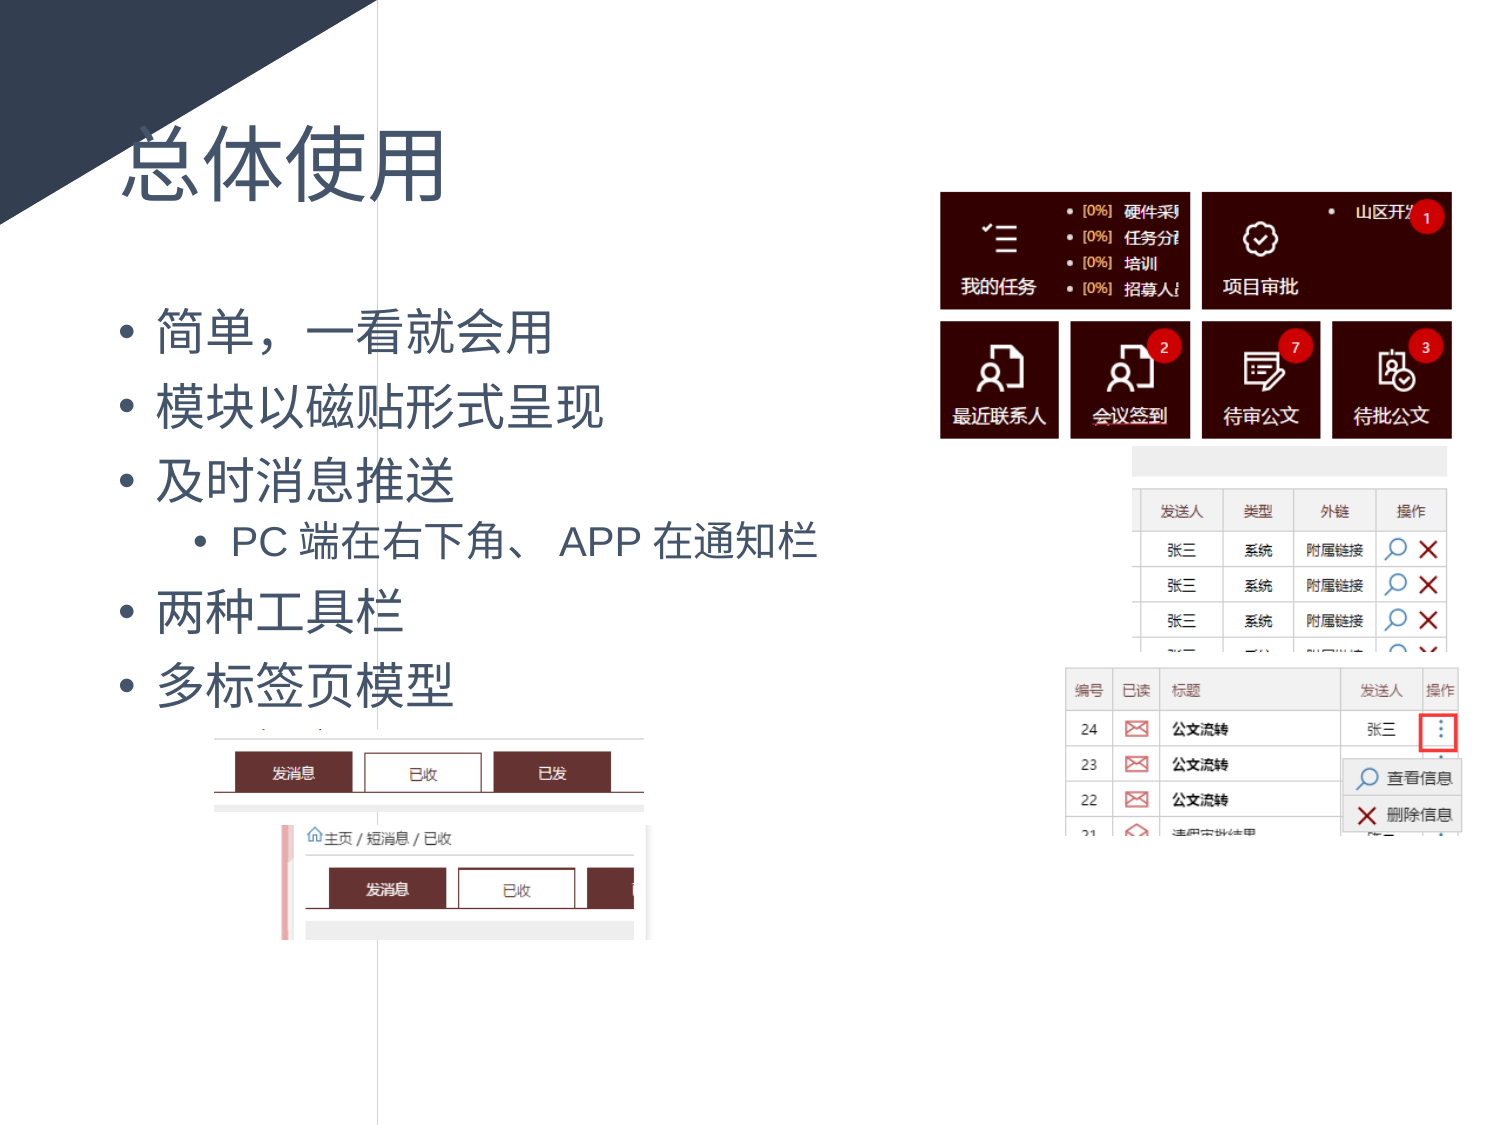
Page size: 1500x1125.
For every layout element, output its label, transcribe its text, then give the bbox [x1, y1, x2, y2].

picture [281, 825, 654, 940]
picture [1064, 664, 1467, 837]
list 简单，一看就会用 模块以磁贴形式呈现 及时消息推送 PC端在右下角、APP在通知栏 两种工具栏 多标签页模型 [103, 299, 1397, 1014]
picture [930, 185, 1459, 652]
picture [214, 729, 644, 812]
title 总体使用 [103, 59, 1397, 278]
